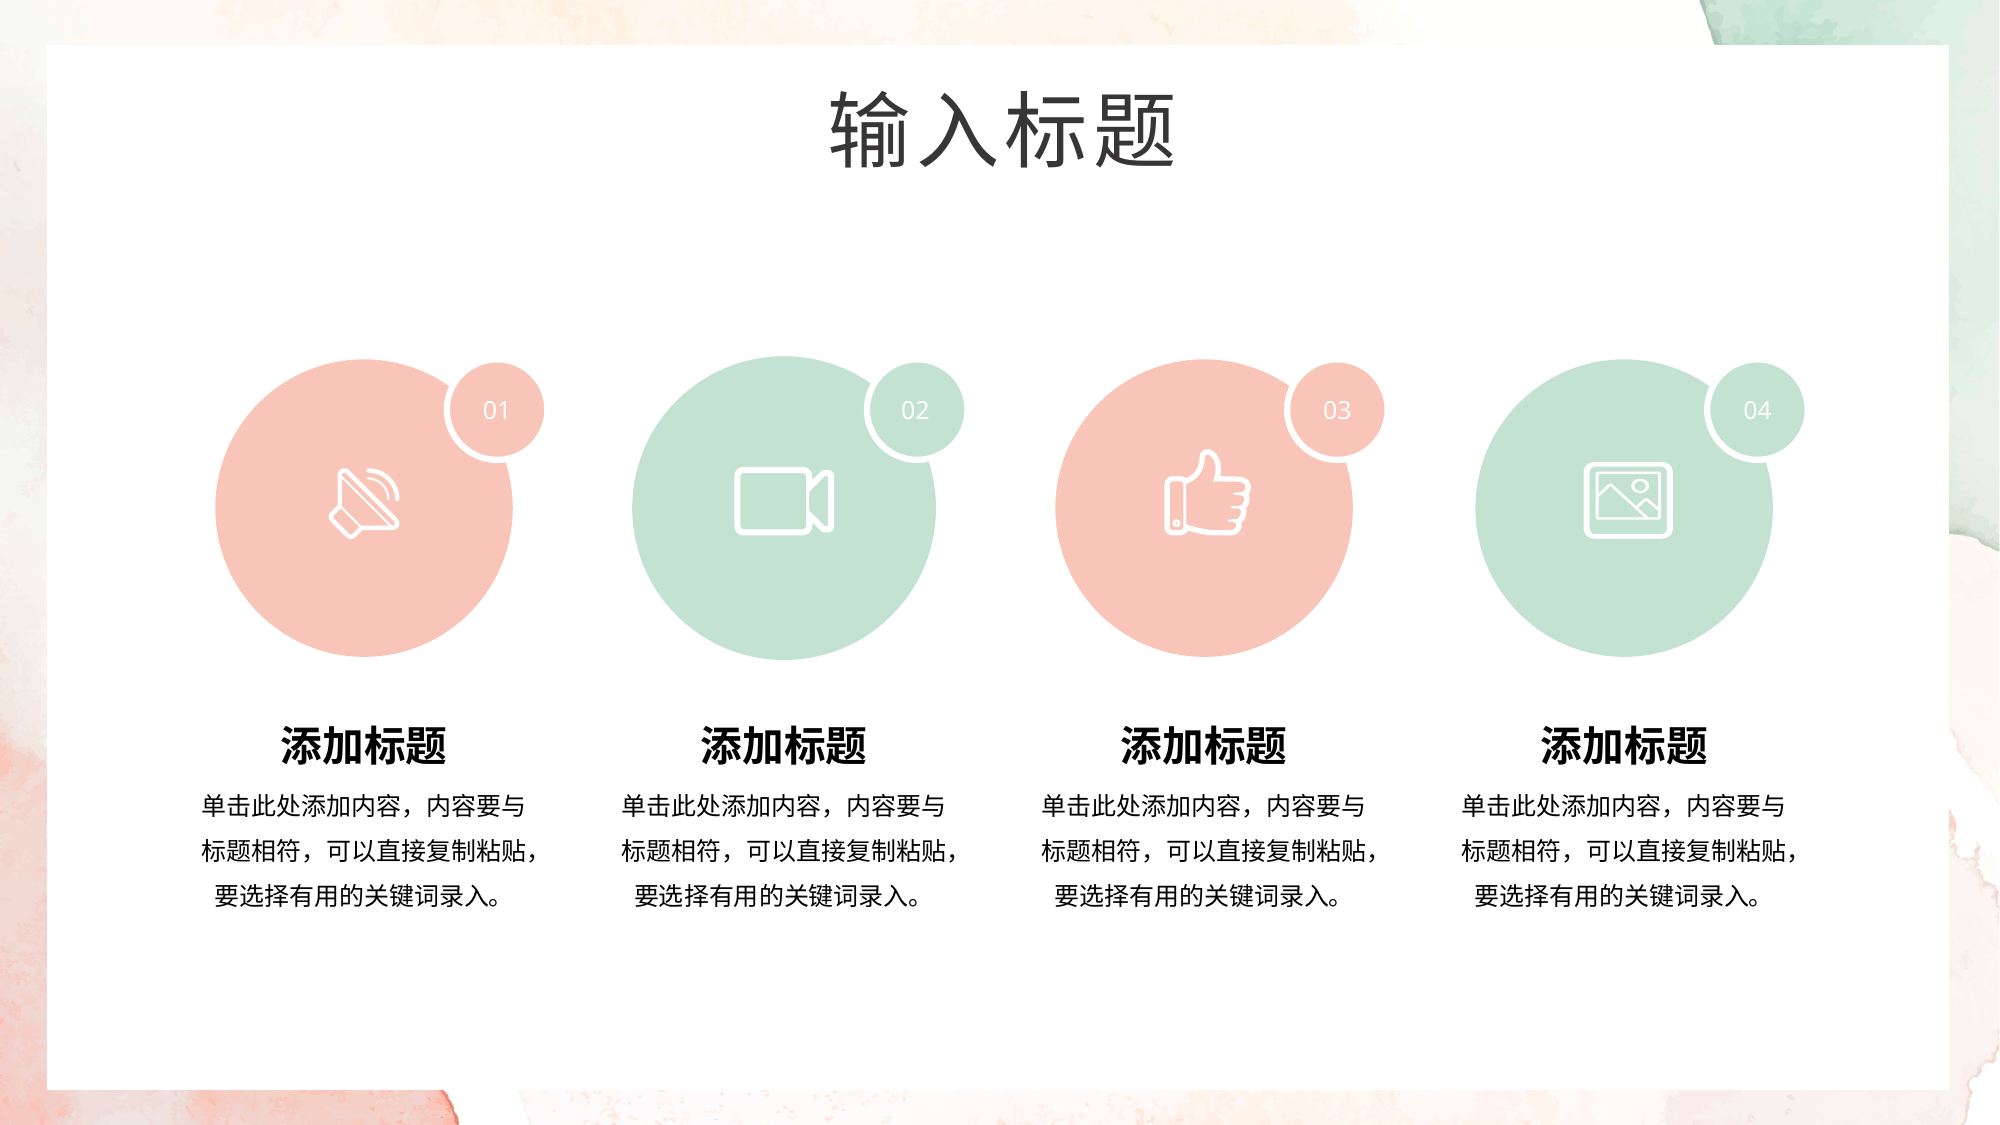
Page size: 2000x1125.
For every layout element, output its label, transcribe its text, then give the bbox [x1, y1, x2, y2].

text_box 输入标题 [757, 71, 1247, 186]
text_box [1707, 359, 1808, 460]
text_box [1452, 719, 1796, 908]
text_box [1287, 359, 1388, 460]
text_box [215, 359, 513, 657]
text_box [612, 719, 956, 908]
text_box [1032, 719, 1376, 908]
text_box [1475, 359, 1773, 657]
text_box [635, 359, 933, 657]
picture [0, 0, 2000, 1125]
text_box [192, 719, 536, 908]
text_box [867, 359, 968, 460]
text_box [446, 359, 548, 460]
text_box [1055, 359, 1353, 657]
